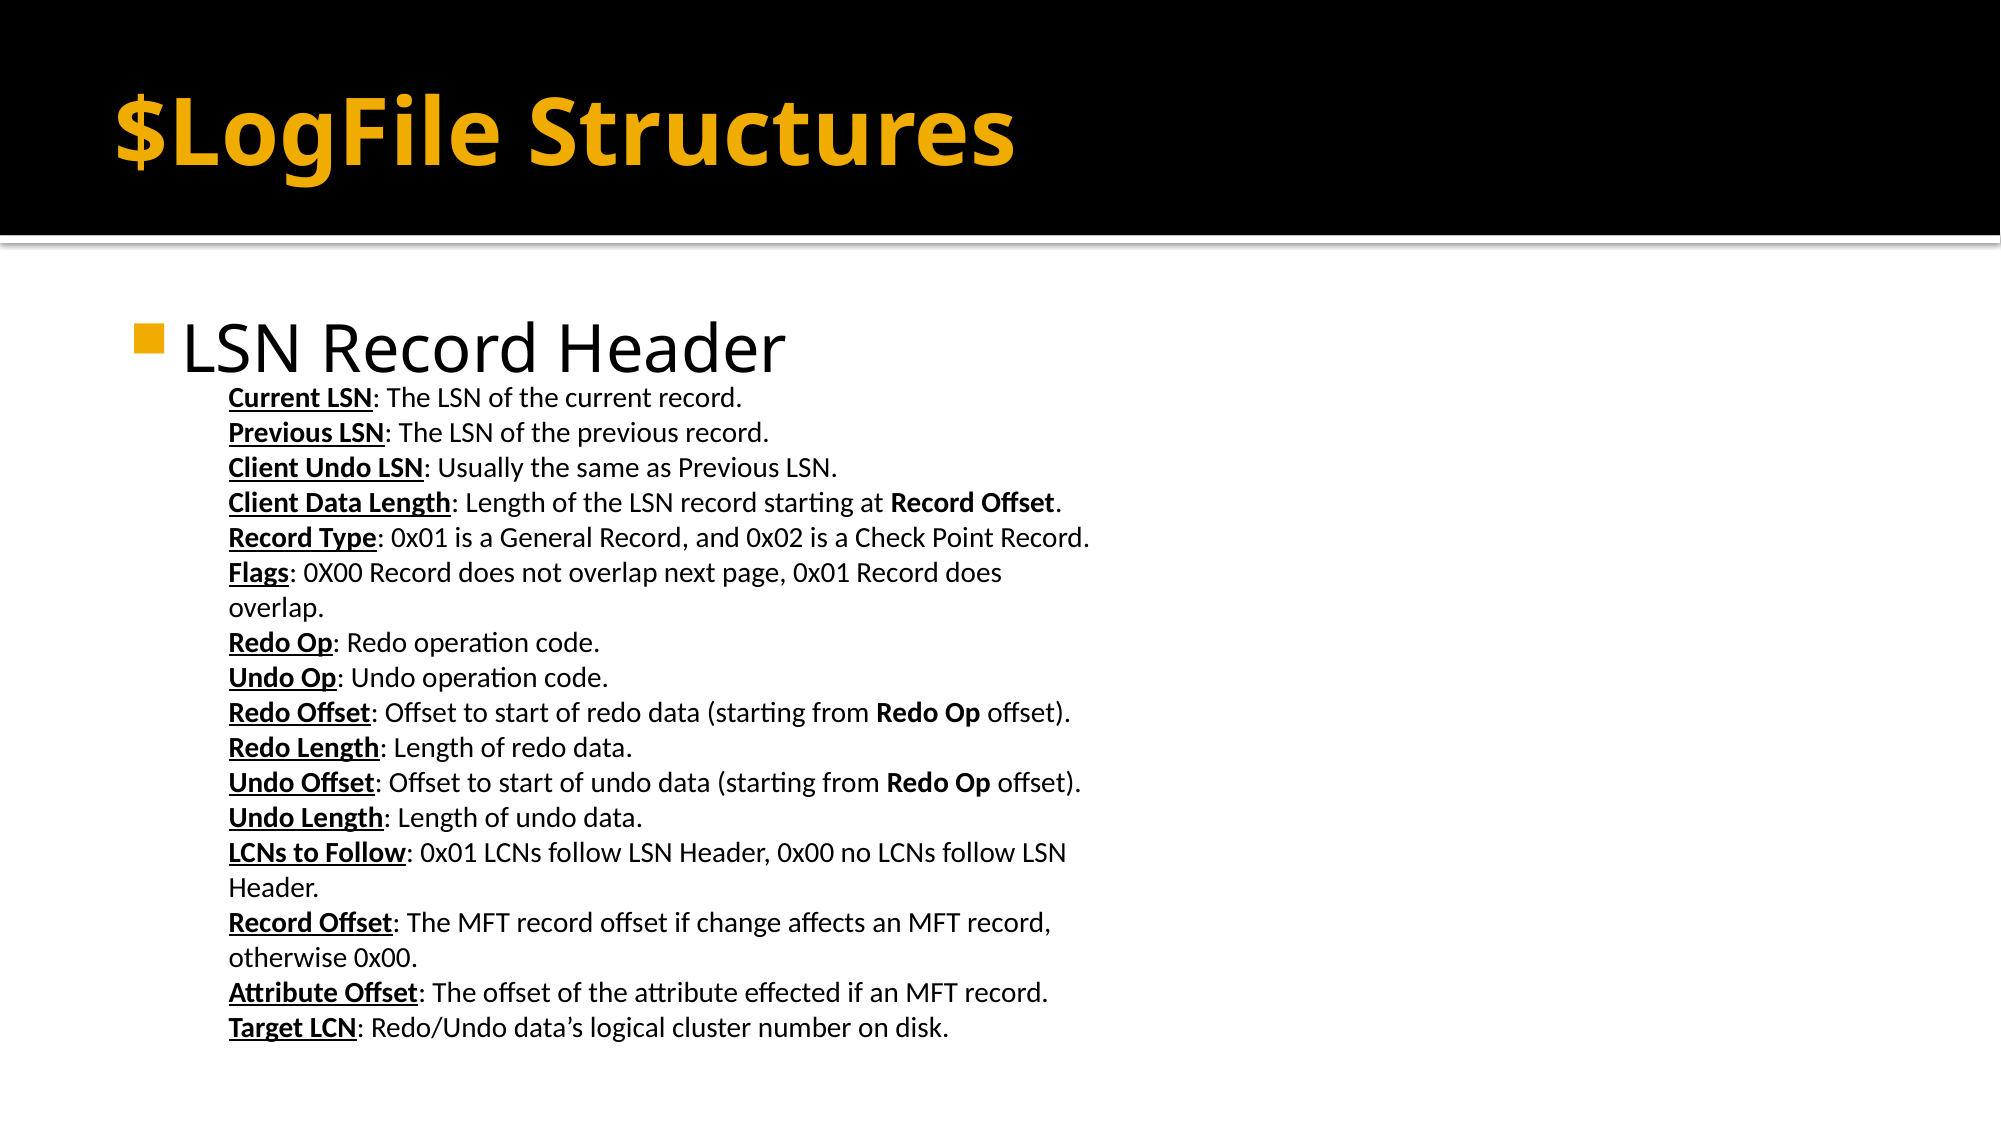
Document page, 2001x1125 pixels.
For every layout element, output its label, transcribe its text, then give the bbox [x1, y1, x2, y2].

title $LogFile Structures [99, 25, 1900, 231]
text_box Current LSN: The LSN of the current record. Previous LSN: The LSN of the previous record. Client Undo LSN: Usually the same as Previous LSN. Client Data Length: Length of the LSN record starting at Record Offset. Record Type: 0x01 is a General Record, and 0x02 is a Check Point Record. Flags: 0X00 Record does not overlap next page, 0x01 Record does overlap. Redo Op: Redo operation code. Undo Op: Undo operation code. Redo Offset: Offset to start of redo data (starting from Redo Op offset). Redo Length: Length of redo data. Undo Offset: Offset to start of undo data (starting from Redo Op offset). Undo Length: Length of undo data. LCNs to Follow: 0x01 LCNs follow LSN Header, 0x00 no LCNs follow LSN Header. Record Offset: The MFT record offset if change affects an MFT record, otherwise 0x00. Attribute Offset: The offset of the attribute effected if an MFT record. Target LCN: Redo/Undo data’s logical cluster number on disk. [213, 364, 1114, 1092]
list LSN Record Header [99, 291, 1900, 1050]
